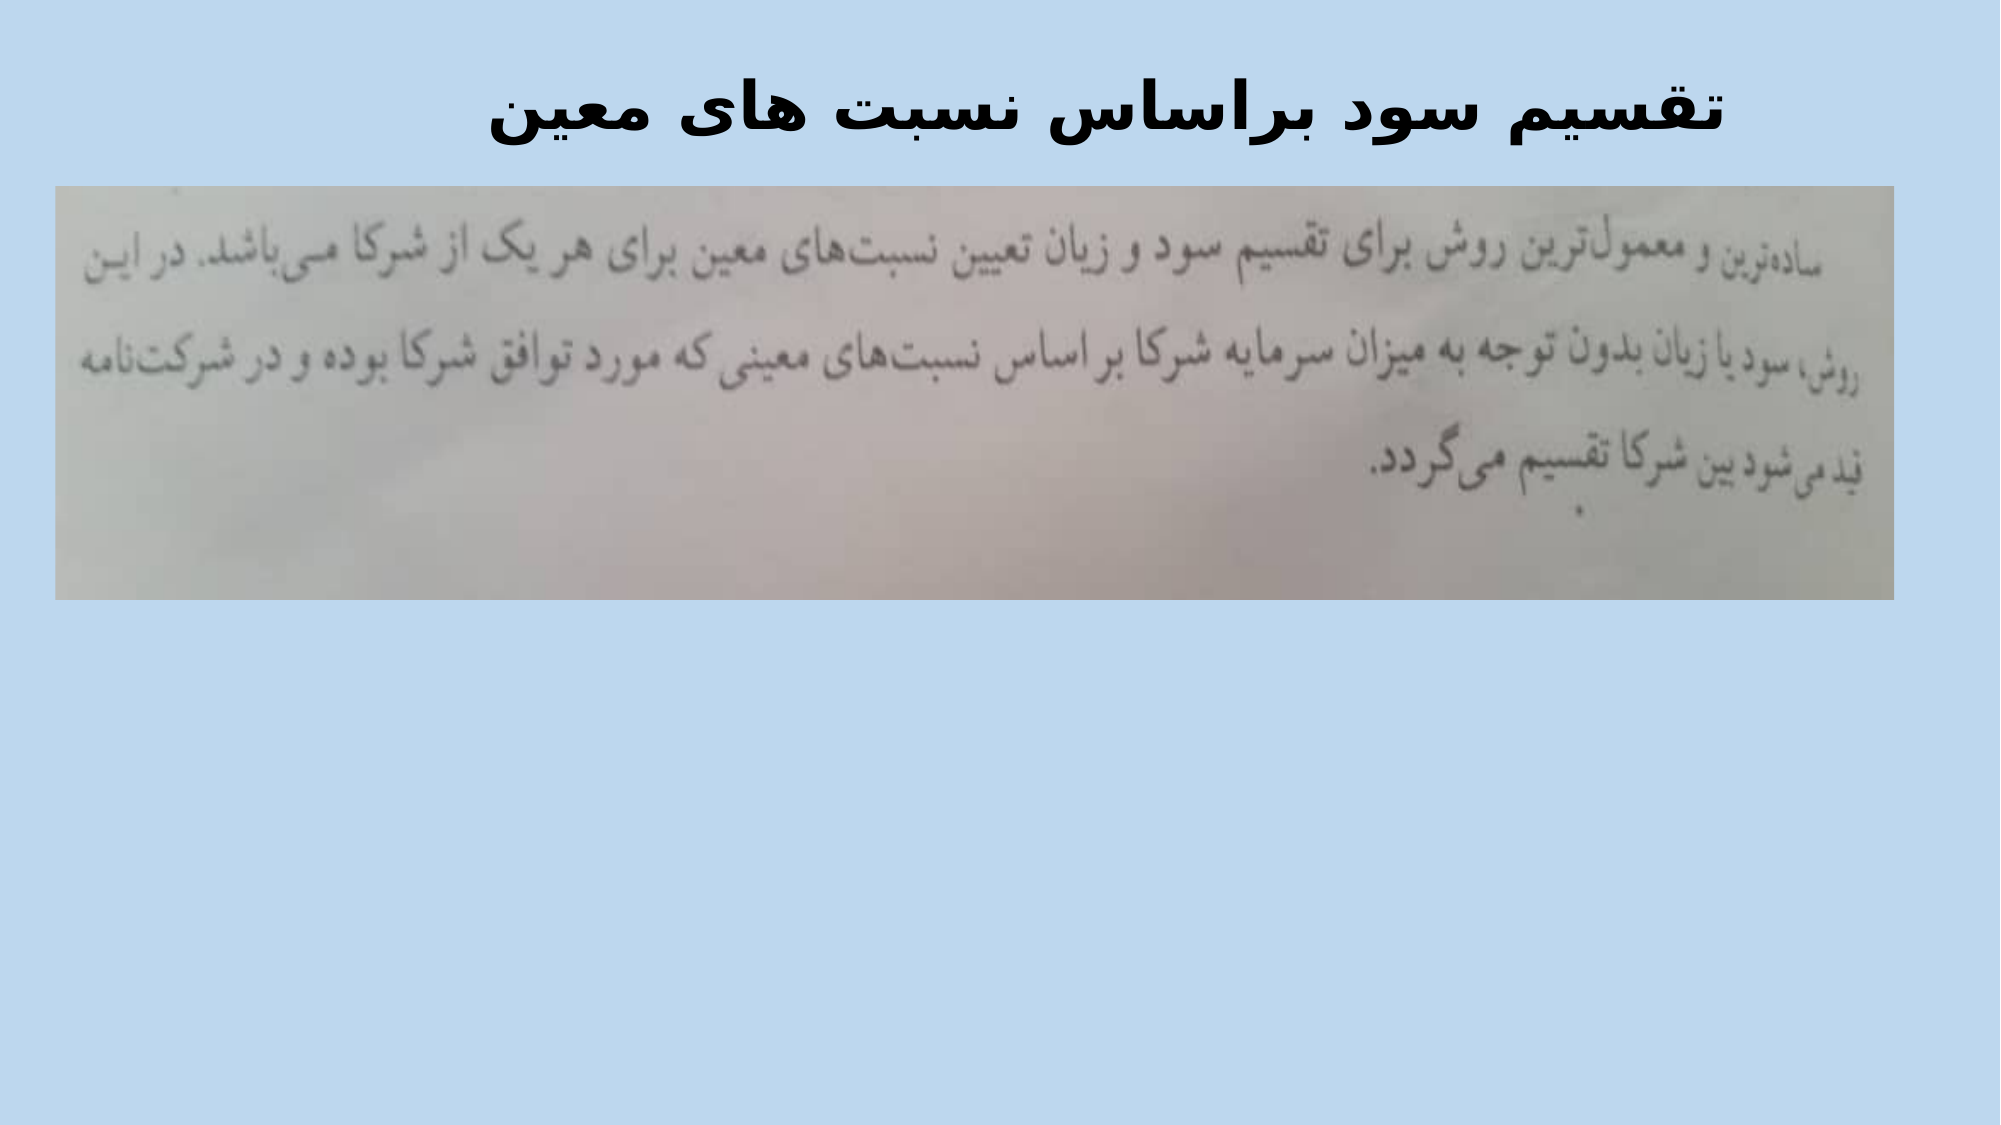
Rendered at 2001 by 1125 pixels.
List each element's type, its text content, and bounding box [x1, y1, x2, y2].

text_box تقسیم سود براساس نسبت های معین [174, 55, 1743, 151]
picture [55, 186, 1895, 600]
